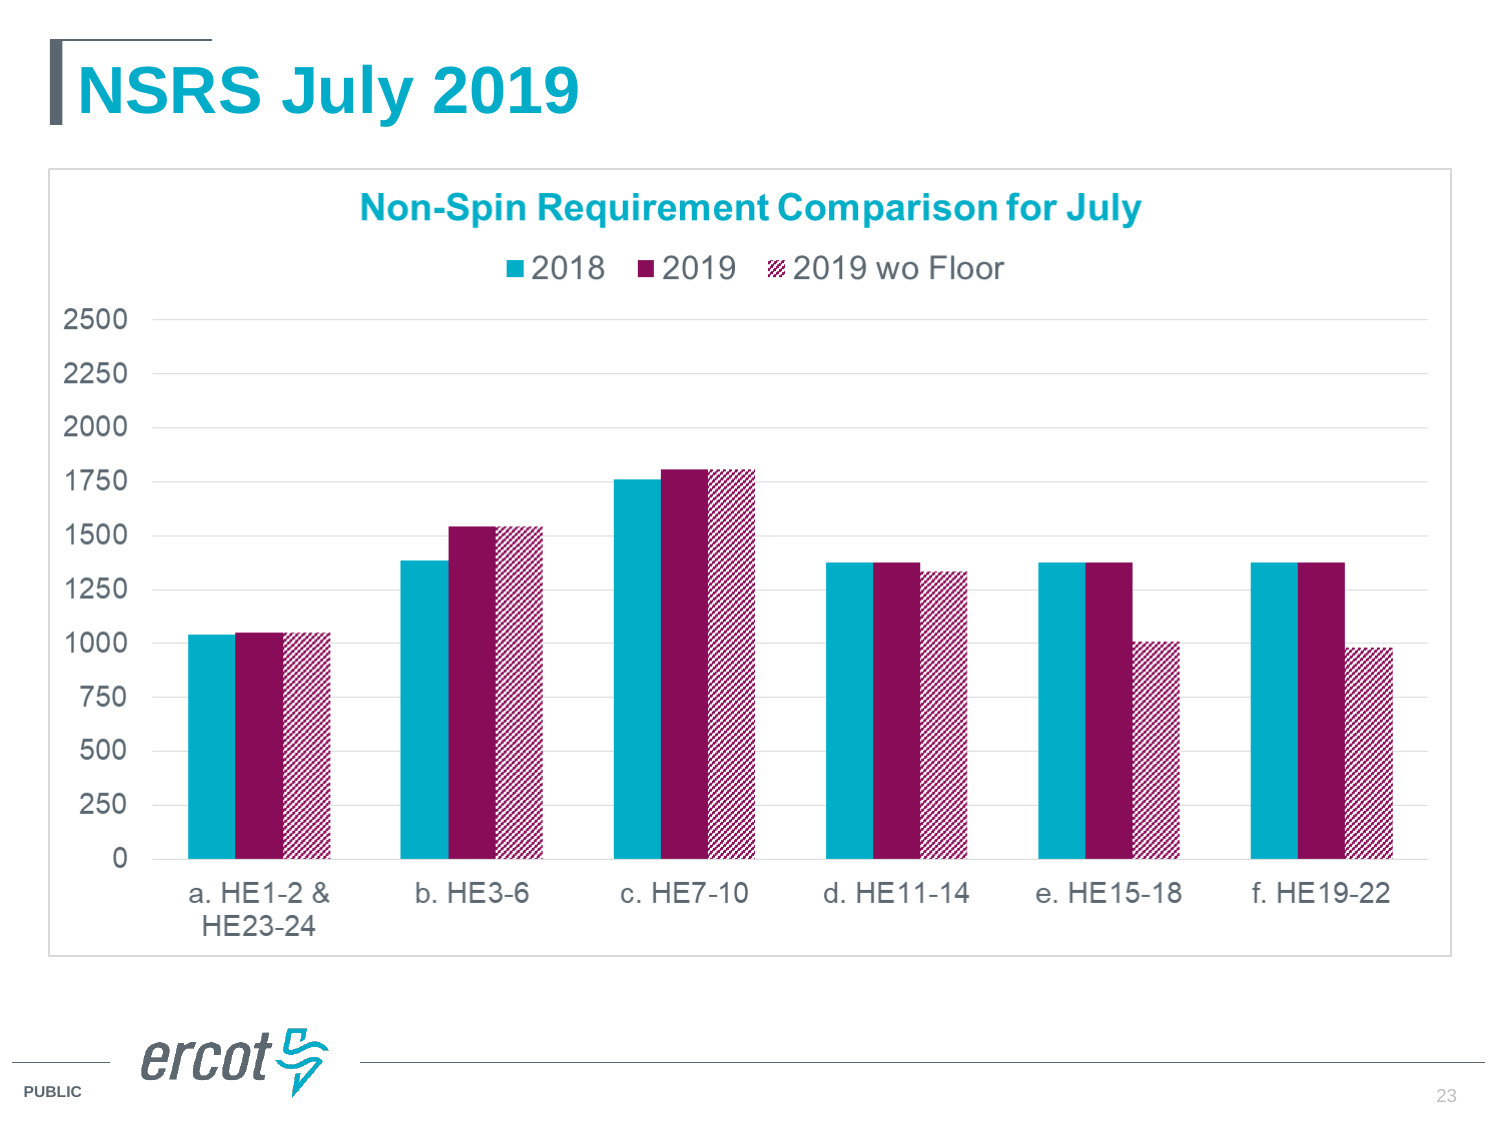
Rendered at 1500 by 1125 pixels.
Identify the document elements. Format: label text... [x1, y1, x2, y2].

picture [137, 1024, 332, 1100]
picture [48, 168, 1452, 957]
title NSRS July 2019 [62, 39, 1450, 125]
